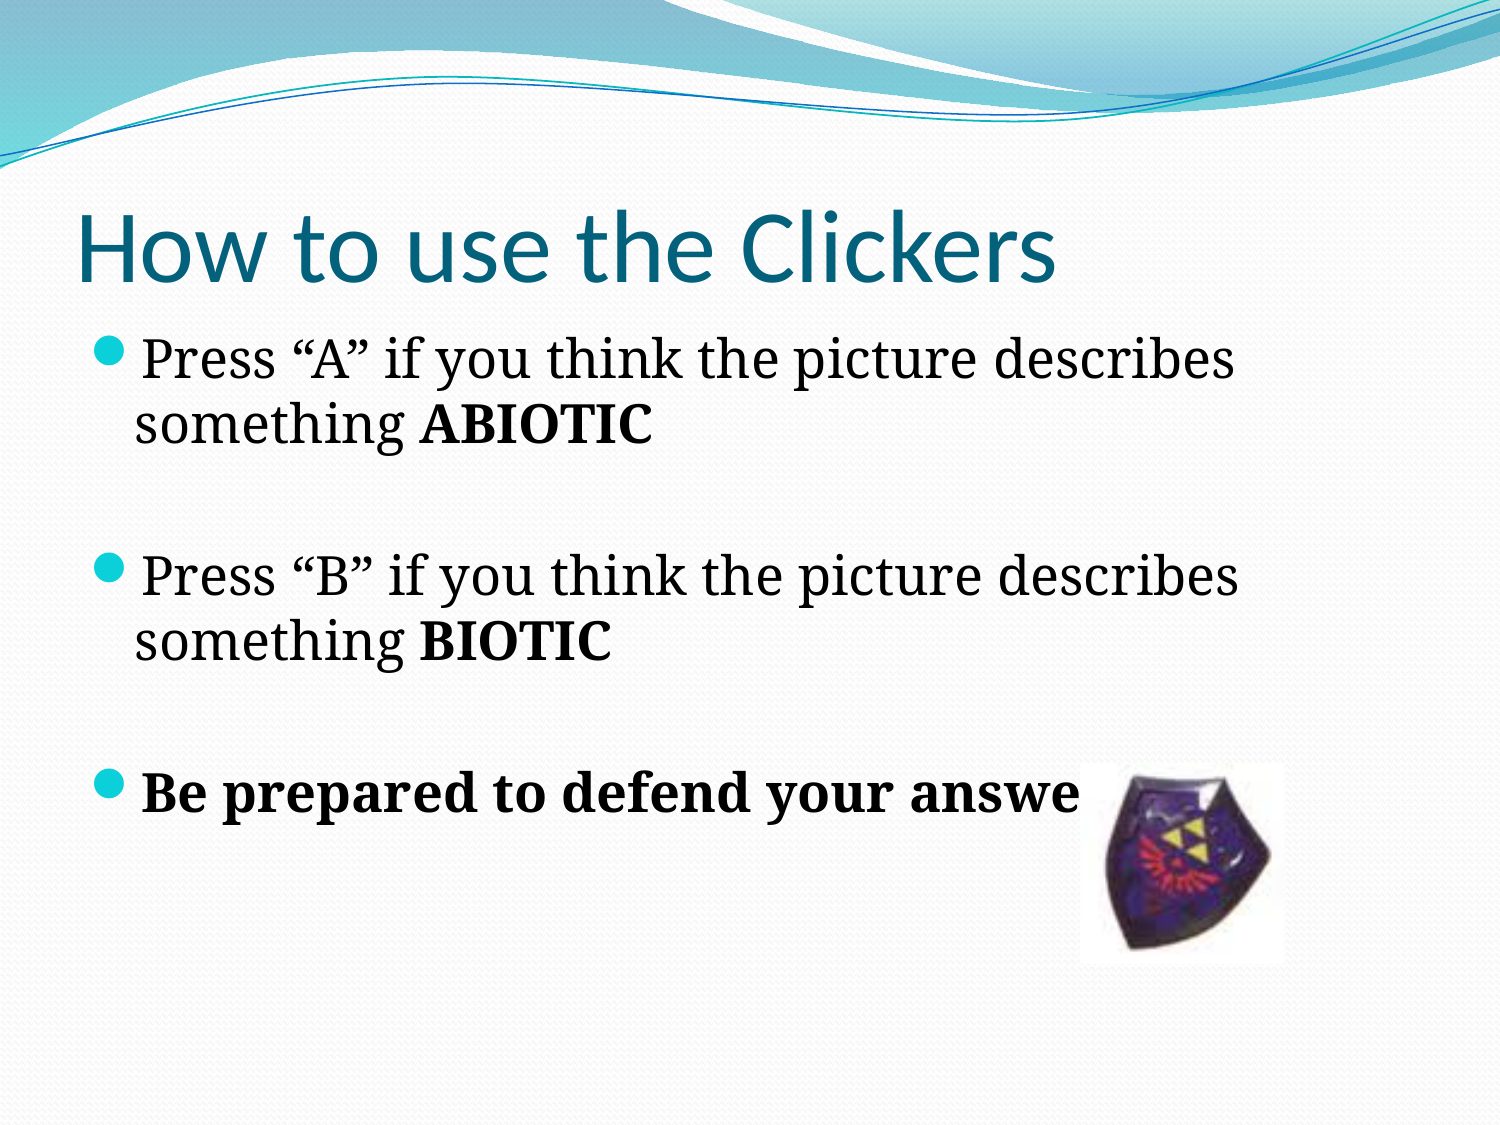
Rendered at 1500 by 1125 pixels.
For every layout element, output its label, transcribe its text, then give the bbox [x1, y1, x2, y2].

picture [1080, 762, 1285, 965]
title How to use the Clickers [75, 115, 1425, 303]
list Press “A” if you think the picture describes something ABIOTIC Press “B” if you think the picture describes something BIOTIC Be prepared to defend your answer!! [75, 317, 1425, 1038]
